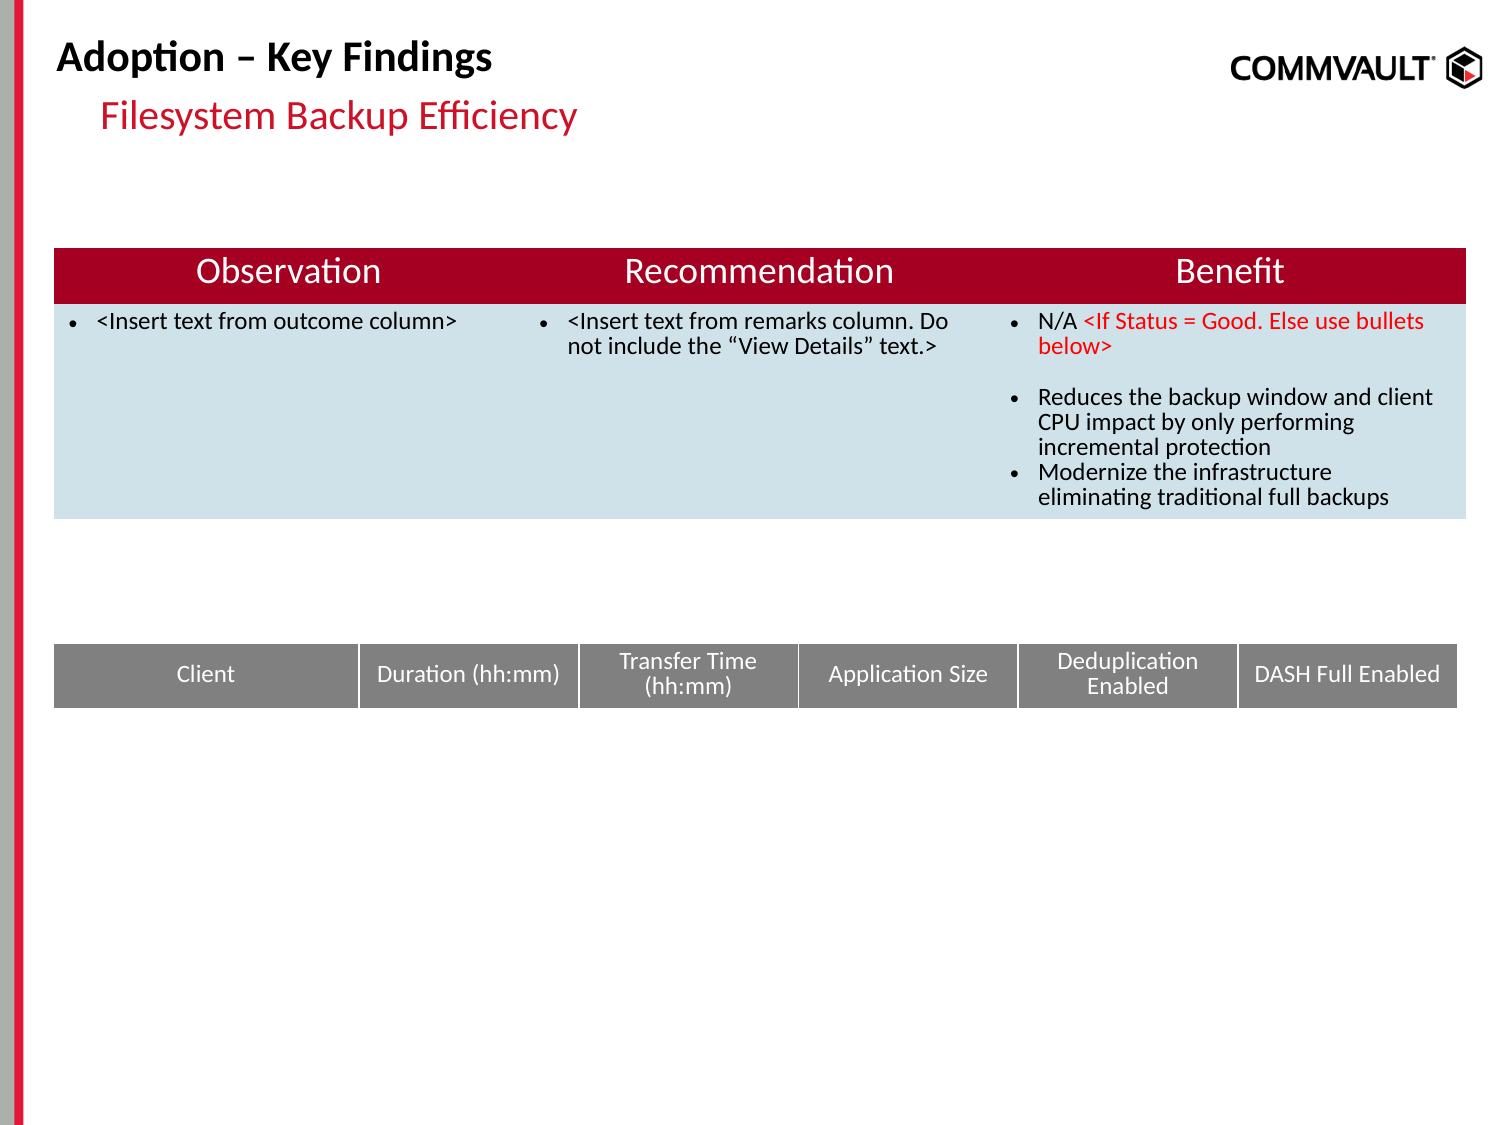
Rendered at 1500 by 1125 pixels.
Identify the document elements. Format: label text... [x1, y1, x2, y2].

table_header Recommendation [524, 248, 995, 304]
table_cell <Insert text from remarks column. Do not include the “View Details” text.> [524, 304, 995, 519]
table_cell N/A <If Status = Good. Else use bullets below> Reduces the backup window and client CPU impact by only performing incremental protection Modernize the infrastructure eliminating traditional full backups [995, 304, 1466, 519]
table_header Observation [54, 248, 524, 304]
table_cell <Insert text from outcome column> [54, 304, 524, 519]
table_header Benefit [995, 248, 1466, 304]
table_header Deduplication Enabled [1019, 644, 1237, 708]
table_header Application Size [799, 644, 1017, 708]
table_header DASH Full Enabled [1239, 644, 1457, 708]
table_header Client [54, 644, 358, 708]
table_header Transfer Time (hh:mm) [580, 644, 798, 708]
table_header Duration (hh:mm) [360, 644, 578, 708]
title Adoption – Key Findings [41, 30, 1232, 90]
list Filesystem Backup Efficiency [85, 89, 1232, 150]
picture [1232, 46, 1483, 89]
